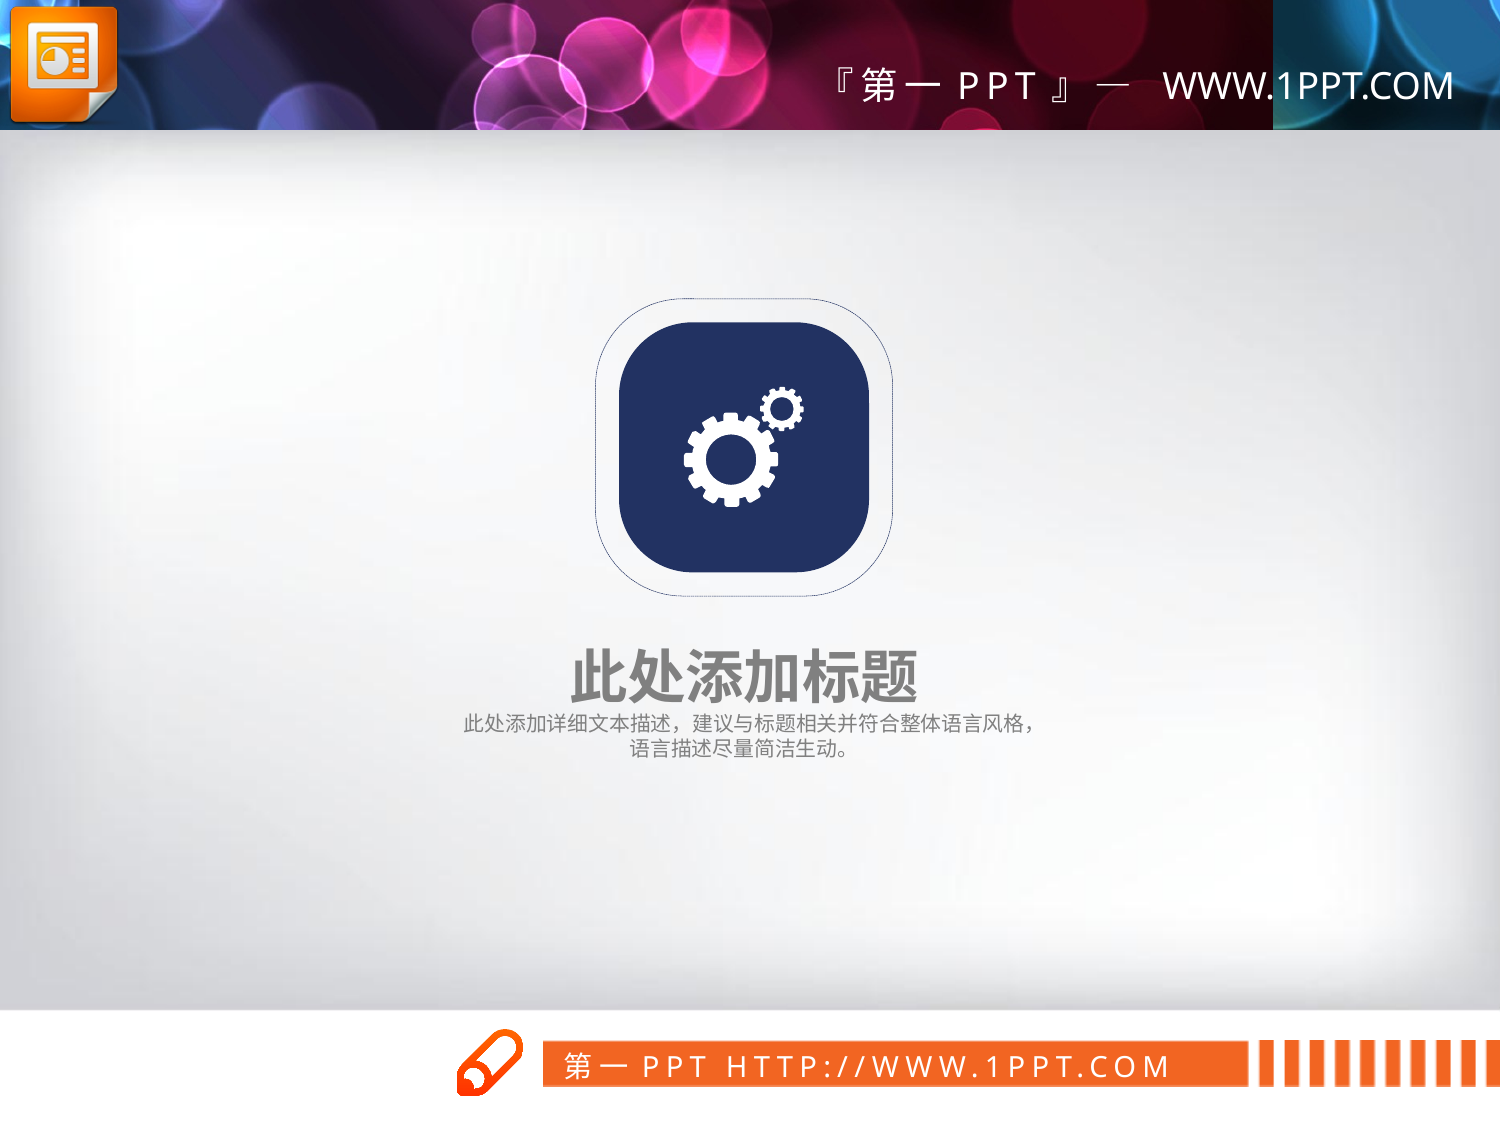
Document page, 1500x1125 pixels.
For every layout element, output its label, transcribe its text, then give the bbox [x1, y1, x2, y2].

picture [543, 1040, 1500, 1087]
picture [0, 0, 1500, 1012]
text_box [595, 298, 893, 597]
text_box 此处添加标题 此处添加详细文本描述，建议与标题相关并符合整体语言风格，语言描述尽量简洁生动。 [442, 633, 1046, 768]
